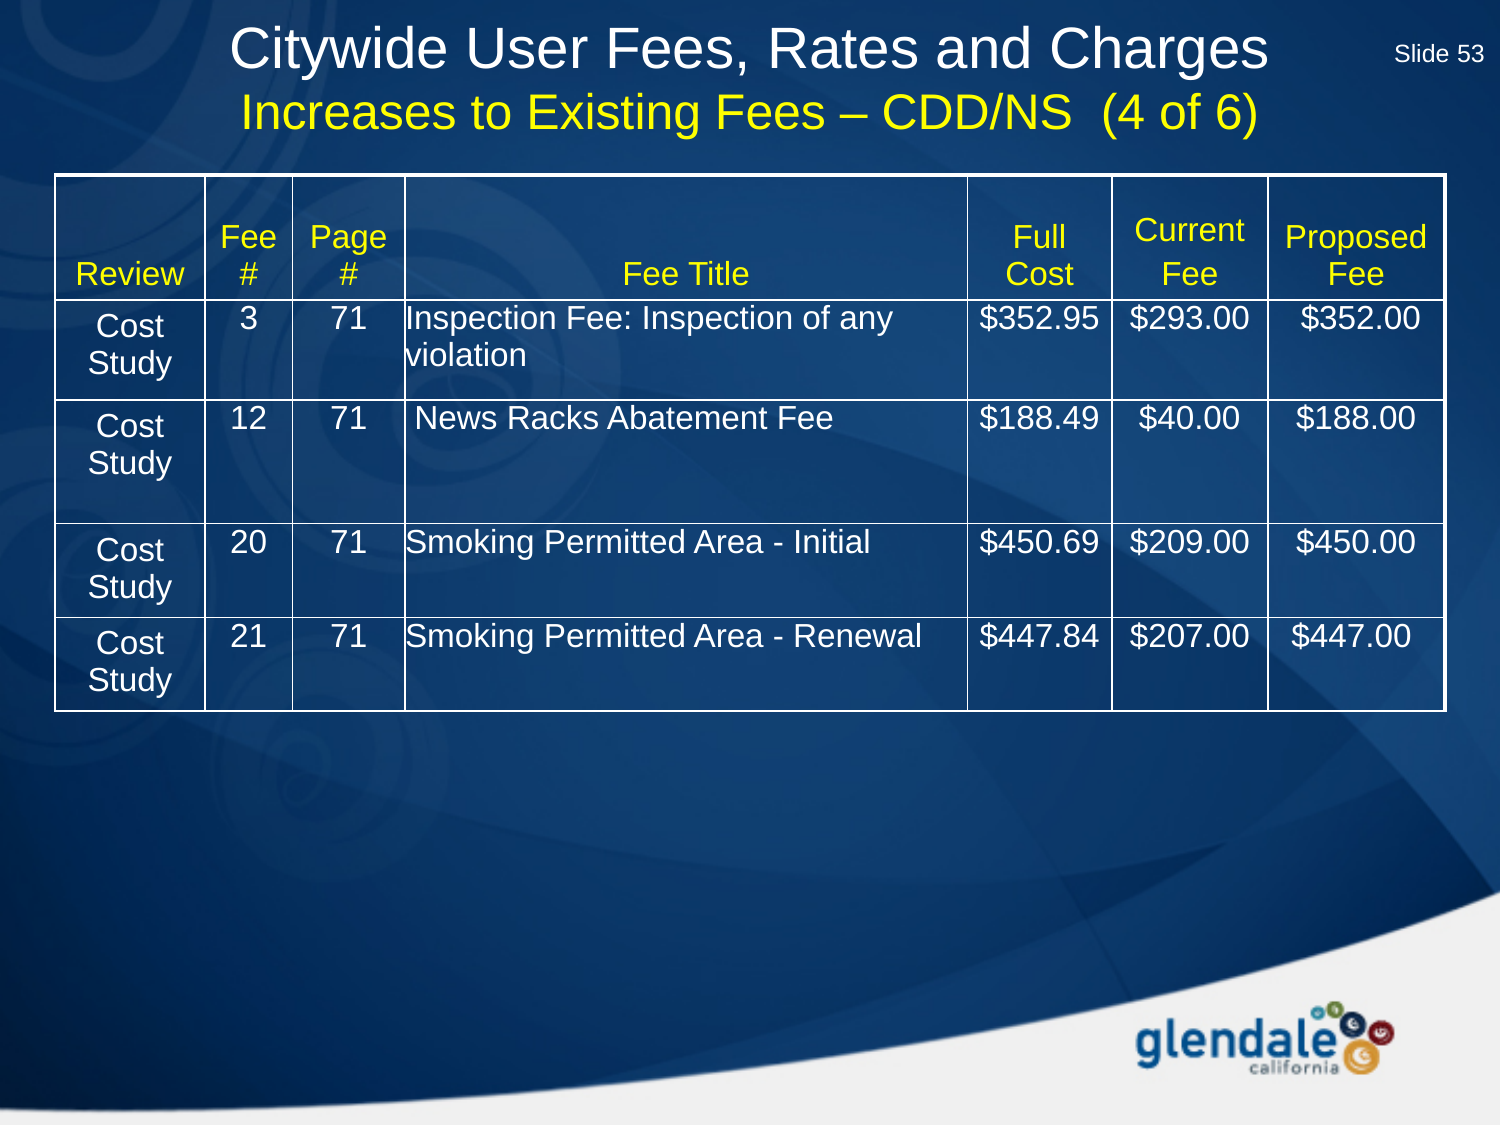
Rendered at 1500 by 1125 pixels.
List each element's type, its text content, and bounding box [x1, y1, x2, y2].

table_header Review [56, 177, 204, 299]
table_header Full Cost [968, 177, 1111, 299]
table_cell 71 [293, 618, 404, 710]
table_cell News Racks Abatement Fee [406, 401, 967, 523]
table_cell Cost Study [56, 524, 204, 617]
table_cell 20 [206, 524, 292, 617]
table_cell $40.00 [1113, 401, 1267, 523]
table_cell $209.00 [1113, 524, 1267, 617]
table_header Proposed Fee [1269, 177, 1443, 299]
table_cell $188.00 [1269, 401, 1443, 523]
table_cell $352.00 [1269, 301, 1443, 399]
table_cell $352.95 [968, 301, 1111, 399]
table_cell $450.69 [968, 524, 1111, 617]
table_cell $207.00 [1113, 618, 1267, 710]
table_cell Cost Study [56, 401, 204, 523]
table_cell 71 [293, 401, 404, 523]
text_box Citywide User Fees, Rates and Charges Increases to Existing Fees – CDD/NS (4 of 6) [74, 0, 1425, 150]
slide_number Slide 53 [1425, 0, 1500, 75]
table_cell $188.49 [968, 401, 1111, 523]
table_cell $447.84 [968, 618, 1111, 710]
table_cell $450.00 [1269, 524, 1443, 617]
table_header Fee # [206, 177, 292, 299]
table_cell $293.00 [1113, 301, 1267, 399]
table_header Current Fee [1113, 177, 1267, 299]
table_cell Smoking Permitted Area - Renewal [406, 618, 967, 710]
table_cell 71 [293, 301, 404, 399]
table_cell $447.00 [1269, 618, 1443, 710]
table_header Fee Title [406, 177, 967, 299]
table_cell Cost Study [56, 301, 204, 399]
table_cell 71 [293, 524, 404, 617]
picture [0, 0, 1500, 1125]
table_cell 3 [206, 301, 292, 399]
table_cell Cost Study [56, 618, 204, 710]
table_cell Inspection Fee: Inspection of any violation [406, 301, 967, 399]
table_cell 12 [206, 401, 292, 523]
table_cell 21 [206, 618, 292, 710]
table_cell Smoking Permitted Area - Initial [406, 524, 967, 617]
table_header Page # [293, 177, 404, 299]
